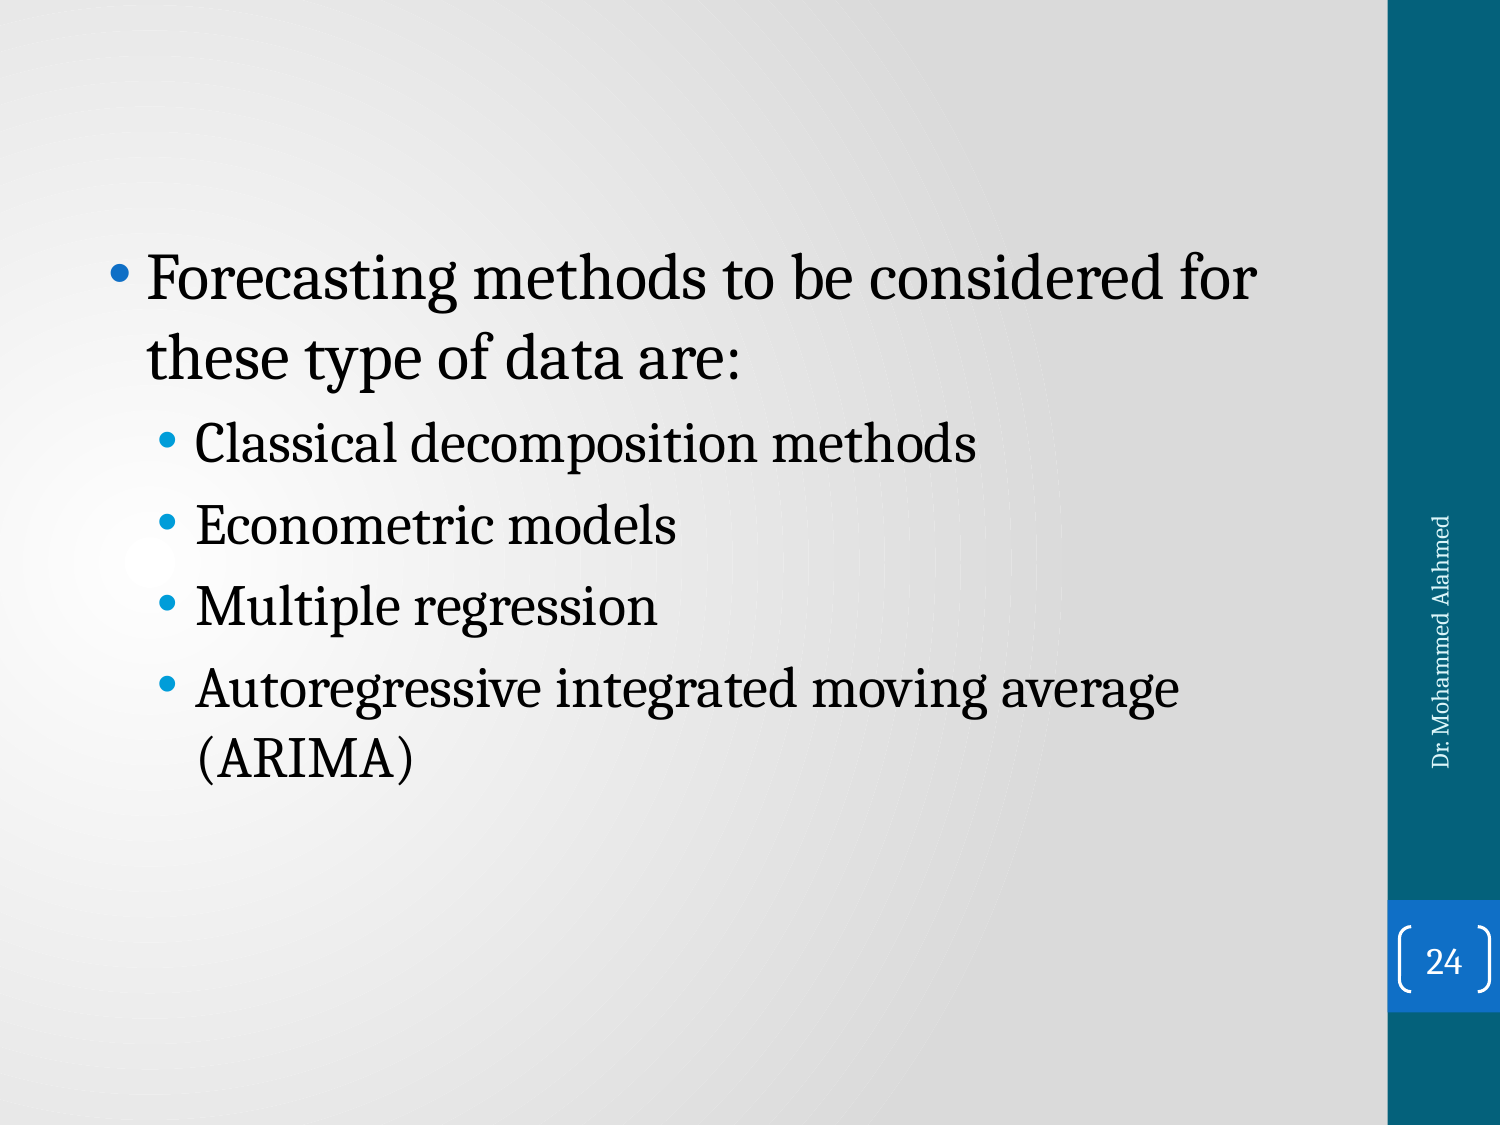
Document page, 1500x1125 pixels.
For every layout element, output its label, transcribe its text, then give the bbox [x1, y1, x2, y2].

list Forecasting methods to be considered for these type of data are: Classical decomposition methods Econometric models Multiple regression Autoregressive integrated moving average (ARIMA) [75, 224, 1325, 1013]
footer Dr. Mohammed Alahmed [1408, 500, 1469, 889]
slide_number 24 [1397, 925, 1492, 994]
